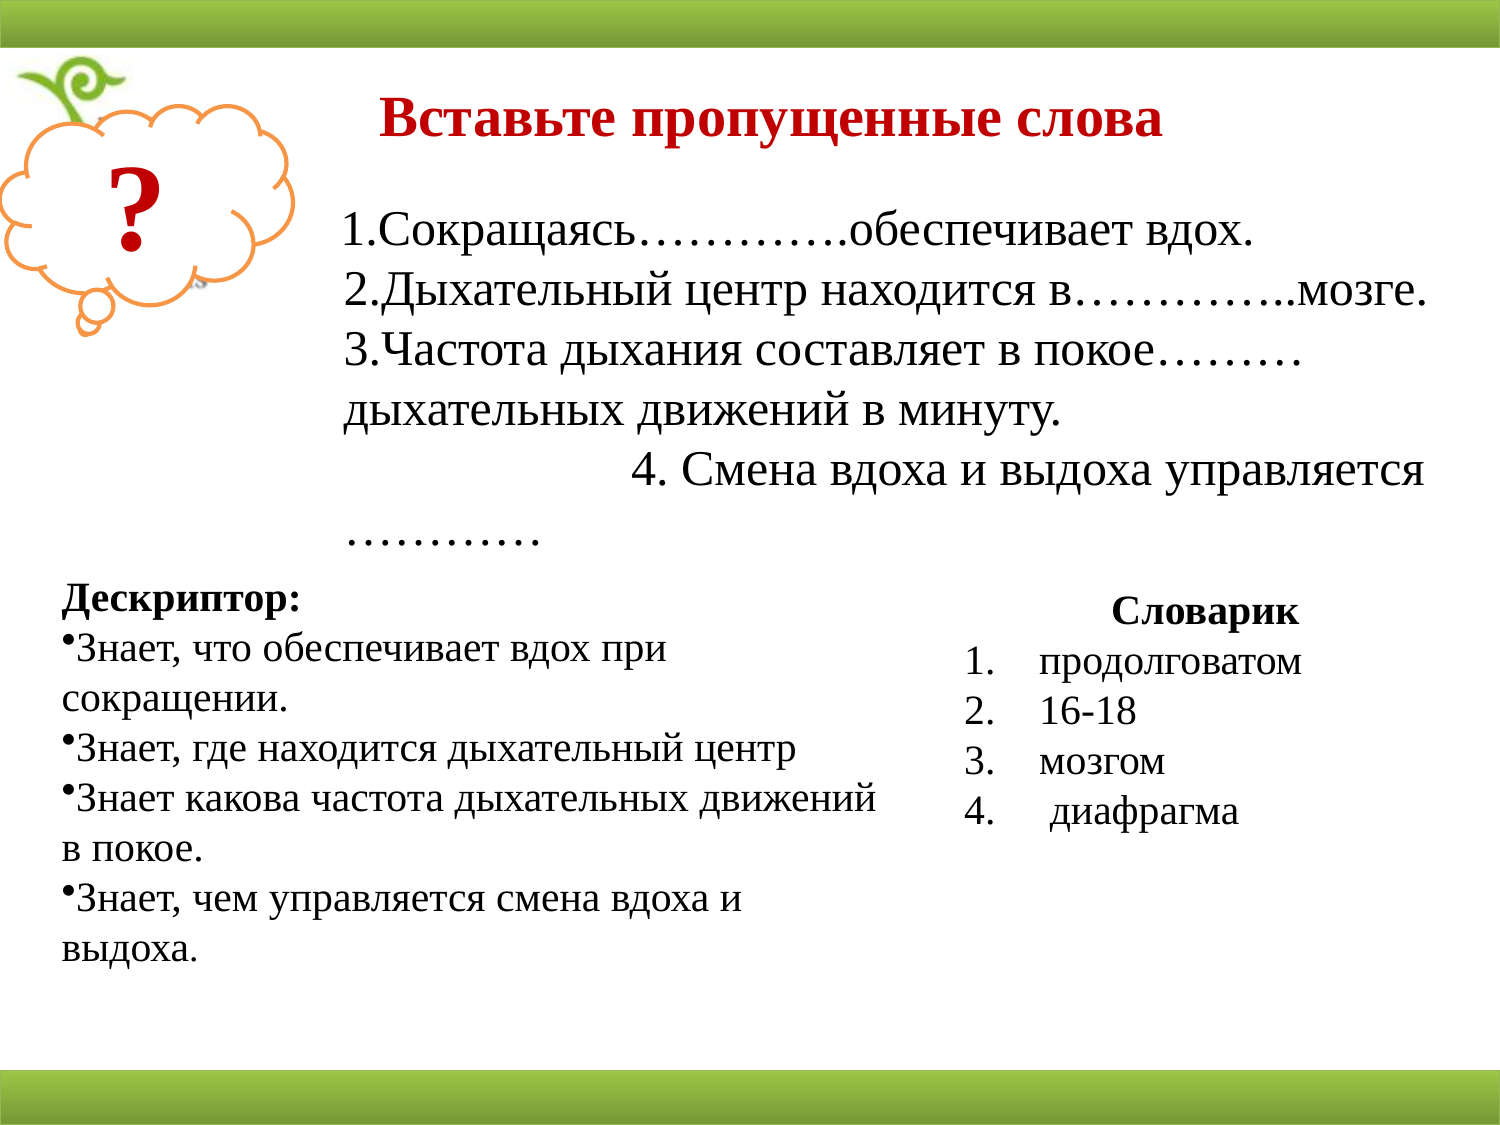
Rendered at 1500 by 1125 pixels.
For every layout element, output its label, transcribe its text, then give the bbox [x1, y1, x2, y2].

picture [8, 258, 80, 298]
list 1.Сокращаясь………….обеспечивает вдох. 2.Дыхательный центр находится в…………..мозге. 3.Частота дыхания составляет в покое………дыхательных движений в минуту. 4. Смена вдоха и выдоха управляется ………… [257, 187, 1500, 563]
picture [181, 247, 257, 298]
text_box Словарик продолговатом 16-18 мозгом диафрагма [949, 575, 1500, 841]
text_box Дескриптор: Знает, что обеспечивает вдох при сокращении. Знает, где находится дыхательный центр Знает какова частота дыхательных движений в покое. Знает, чем управляется смена вдоха и выдоха. [46, 562, 903, 978]
picture [8, 54, 266, 176]
text_box ? [0, 103, 296, 338]
picture [109, 290, 119, 298]
title Вставьте пропущенные слова [75, 70, 1425, 187]
